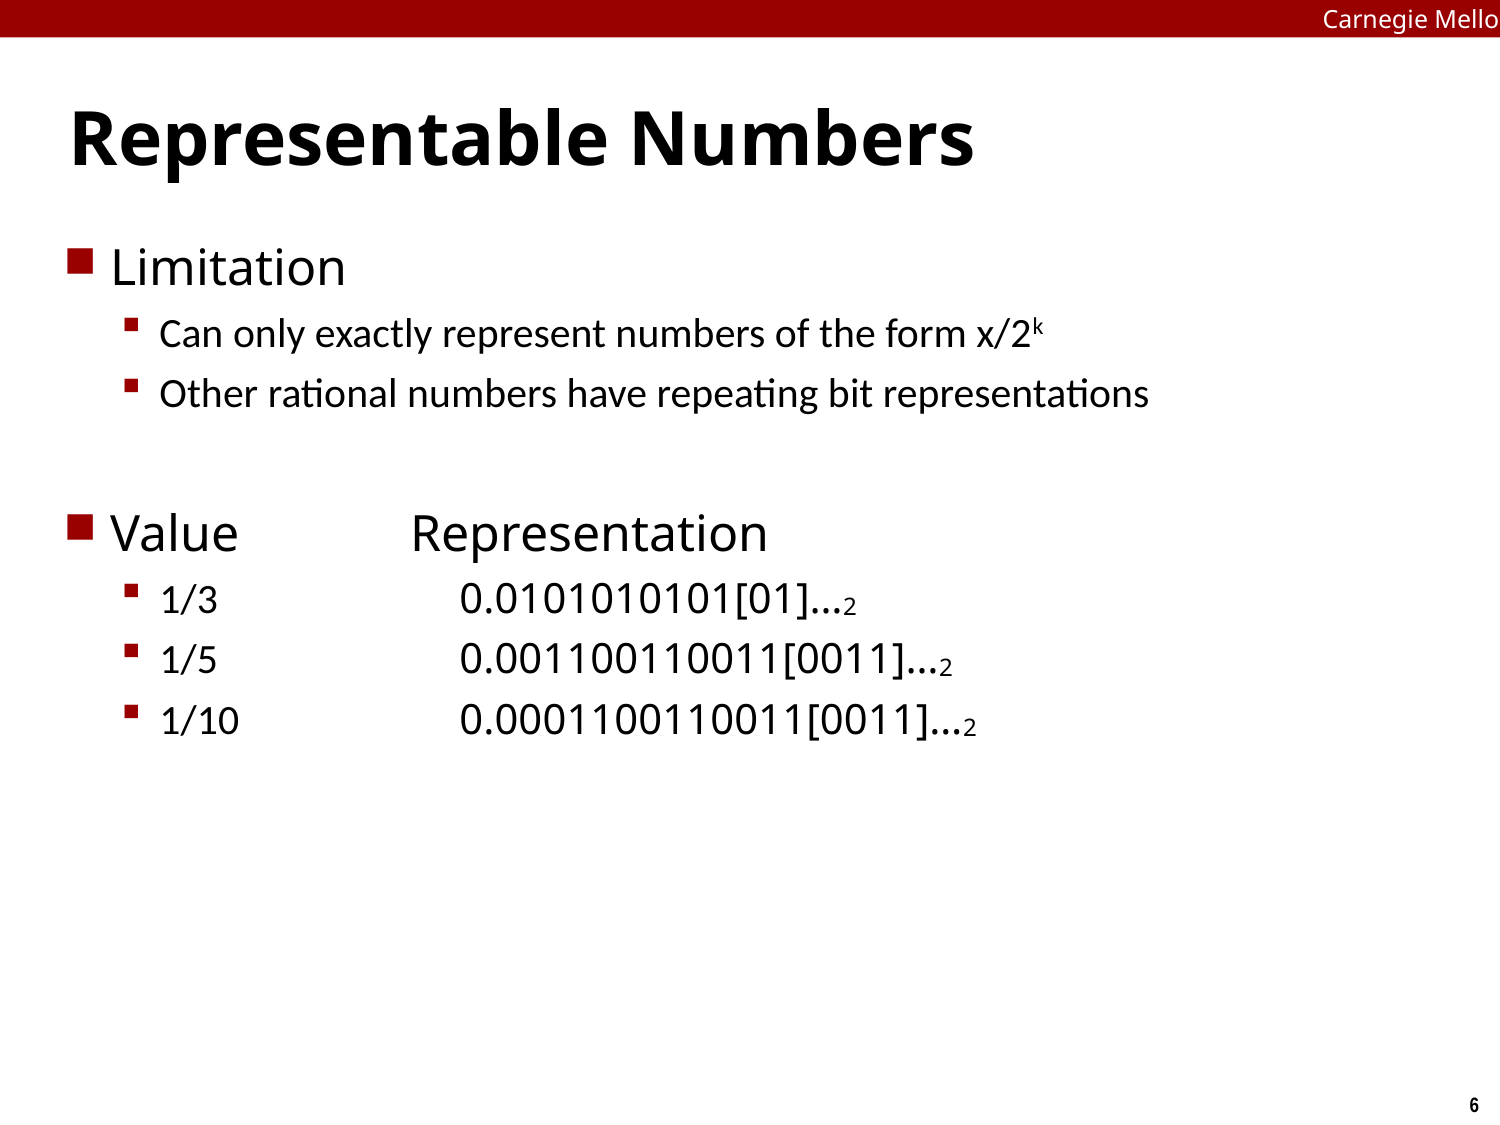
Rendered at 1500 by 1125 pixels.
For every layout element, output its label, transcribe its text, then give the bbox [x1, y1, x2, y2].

text_box [0, 0, 1500, 38]
text_box Carnegie Mellon [1322, 3, 1500, 33]
title Representable Numbers [62, 41, 1438, 228]
list Limitation Can only exactly represent numbers of the form x/2k Other rational numbers have repeating bit representations Value Representation 1/3 0.0101010101[01]…2 1/5 0.001100110011[0011]…2 1/10 0.0001100110011[0011]…2 [62, 228, 1438, 1122]
